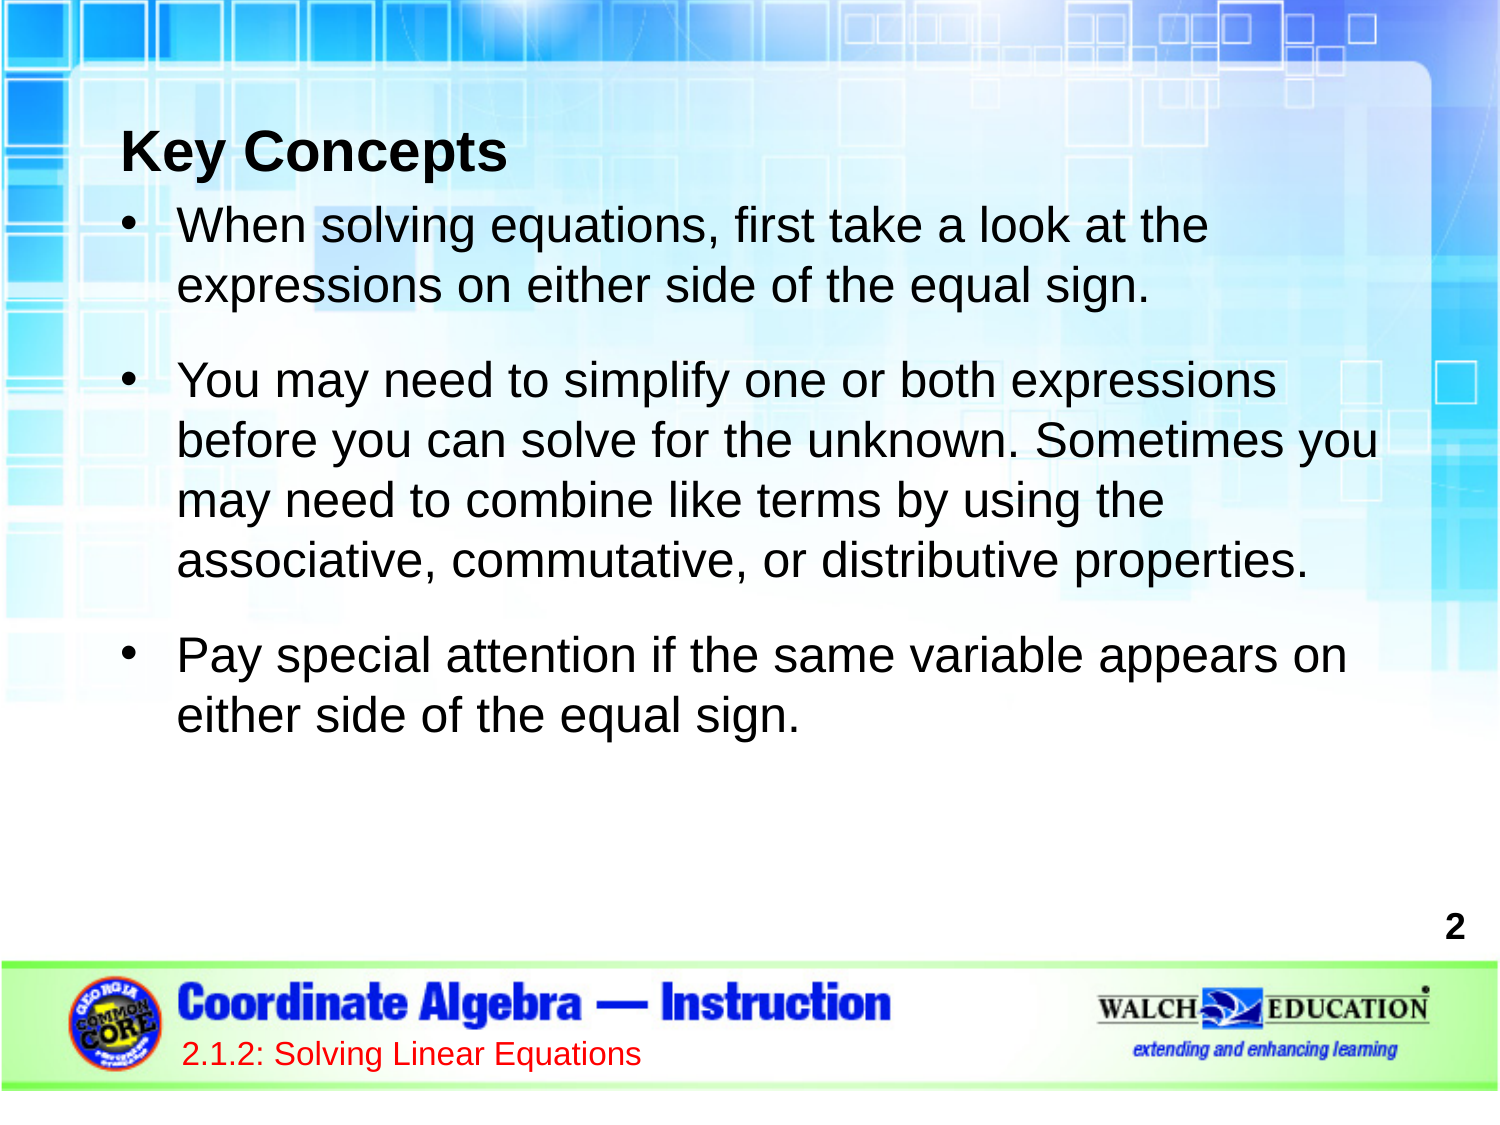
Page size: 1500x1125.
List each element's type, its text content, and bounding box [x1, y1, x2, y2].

subtitle Key Concepts When solving equations, first take a look at the expressions on either side of the equal sign. You may need to simplify one or both expressions before you can solve for the unknown. Sometimes you may need to combine like terms by using the associative, commutative, or distributive properties. Pay special attention if the same variable appears on either side of the equal sign. [105, 105, 1415, 925]
slide_number 2 [1361, 901, 1481, 949]
list 2.1.2: Solving Linear Equations [166, 1024, 1074, 1069]
picture [1, 0, 1500, 1091]
